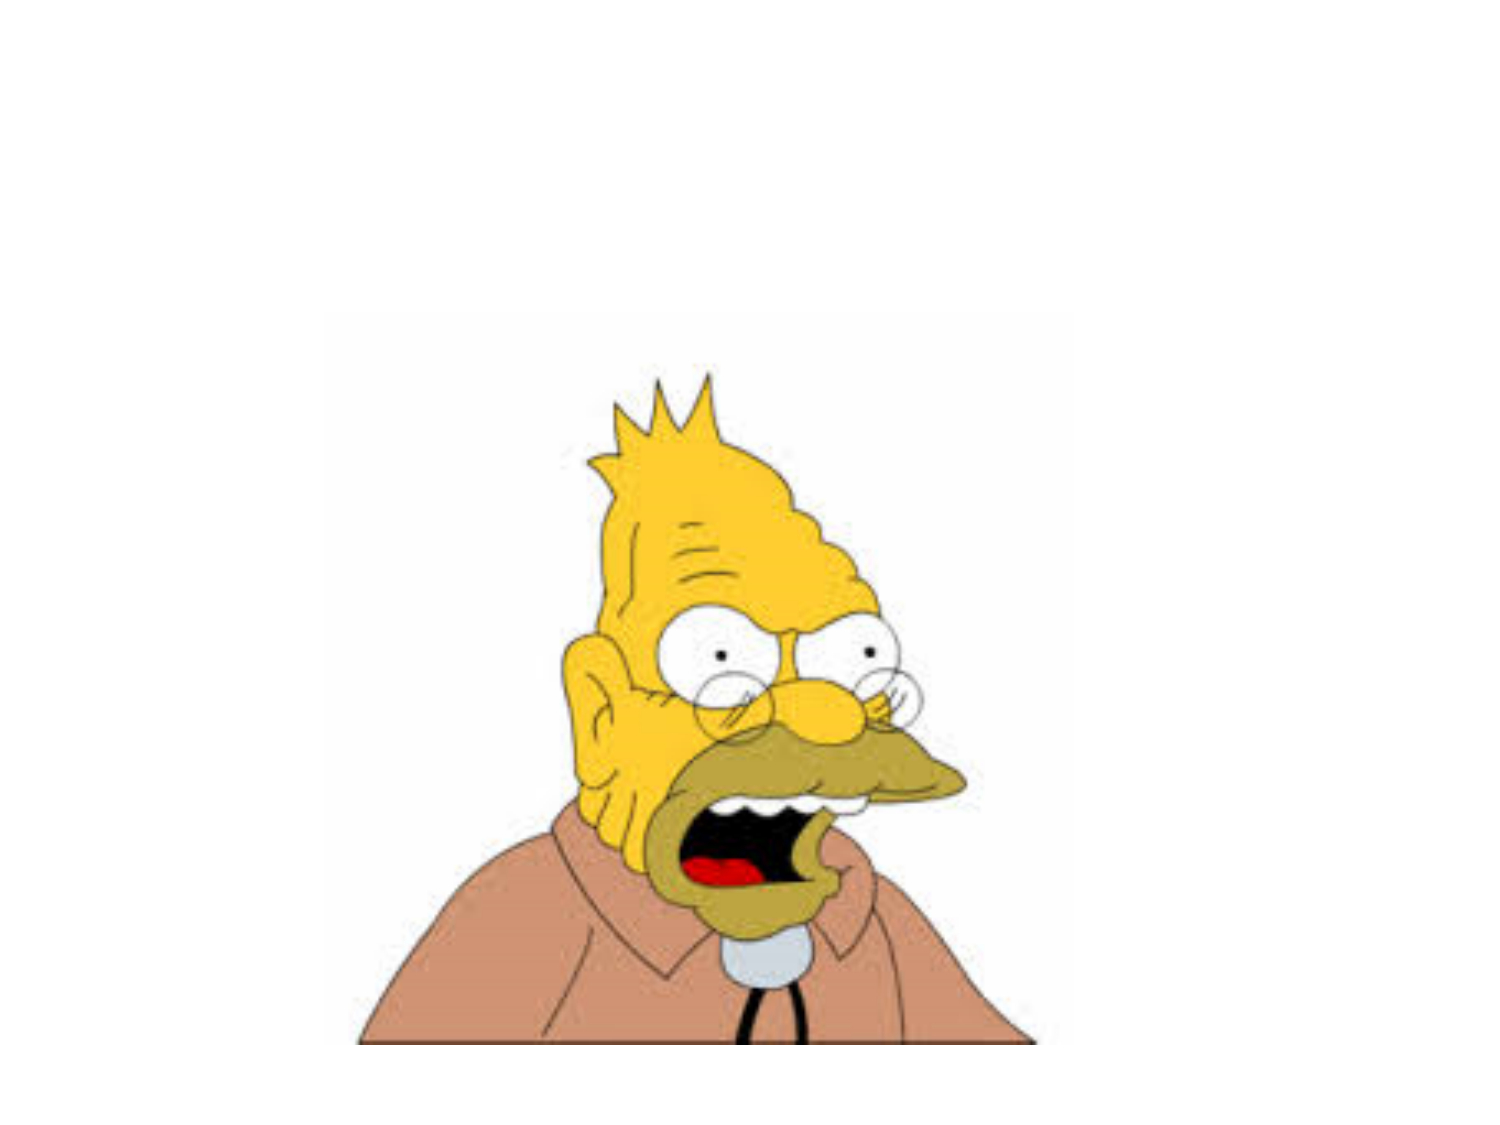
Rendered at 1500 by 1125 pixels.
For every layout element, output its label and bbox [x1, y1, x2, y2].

list [324, 312, 1075, 1046]
